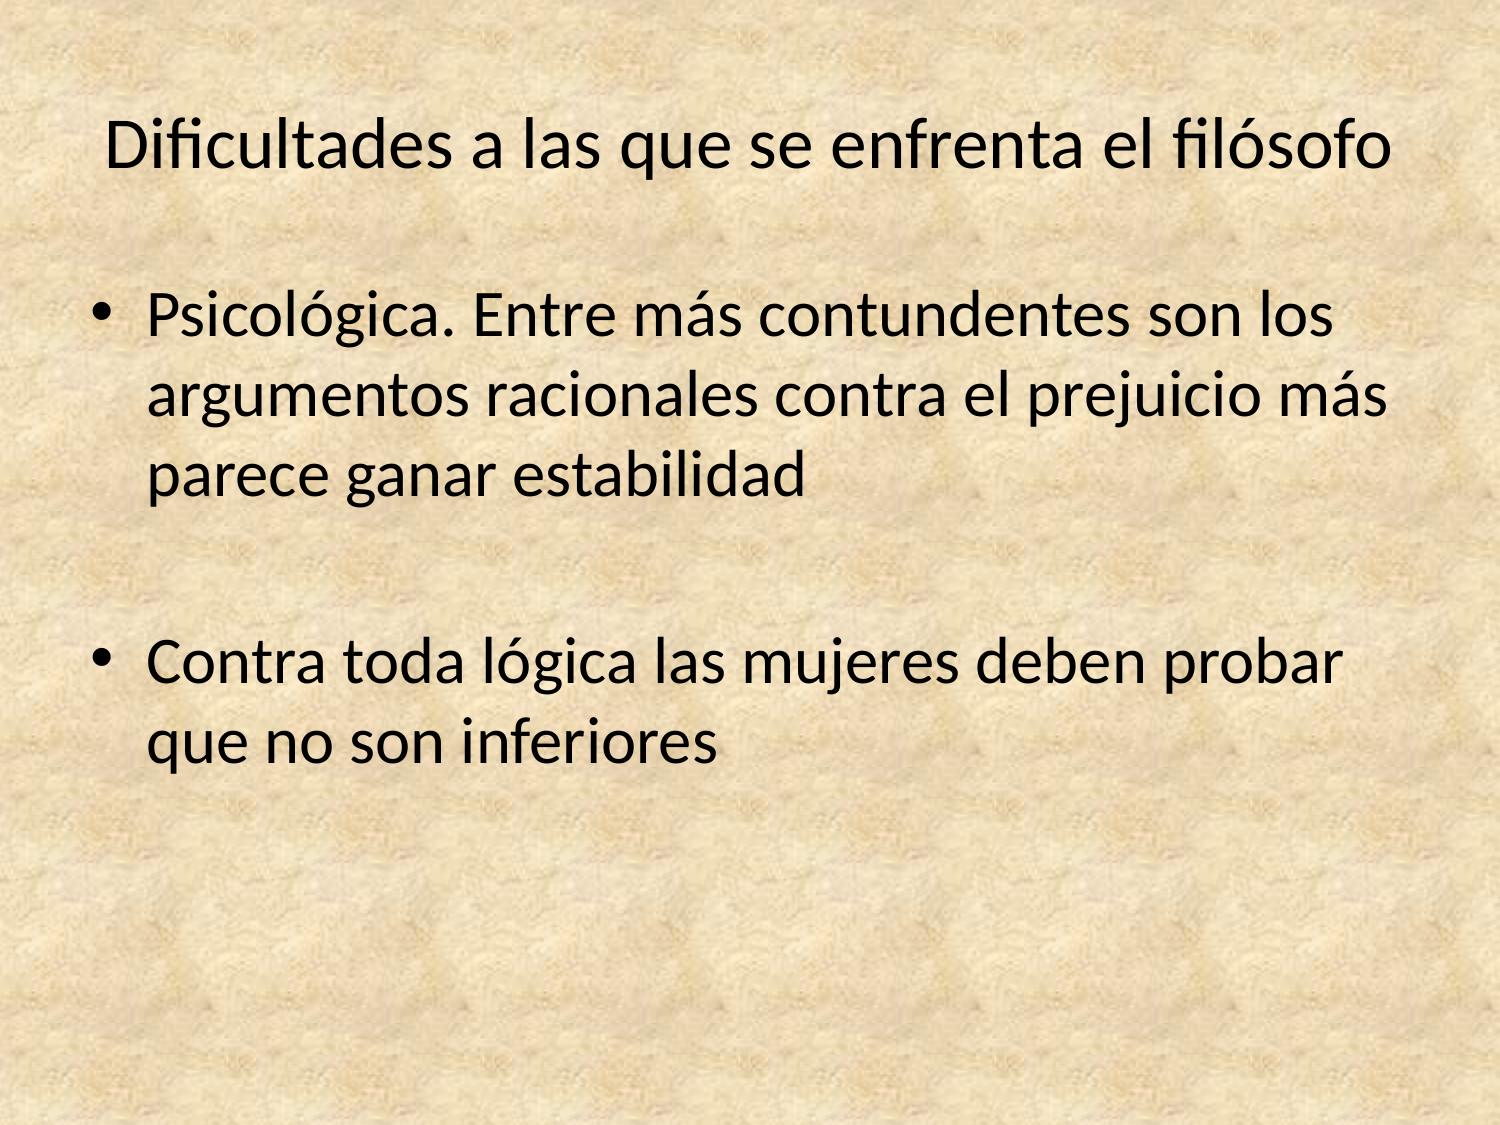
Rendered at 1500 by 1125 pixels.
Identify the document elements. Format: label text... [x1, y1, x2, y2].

picture [0, 0, 1500, 1125]
title Dificultades a las que se enfrenta el filósofo [75, 45, 1425, 233]
list Psicológica. Entre más contundentes son los argumentos racionales contra el prejuicio más parece ganar estabilidad Contra toda lógica las mujeres deben probar que no son inferiores [75, 262, 1425, 1005]
